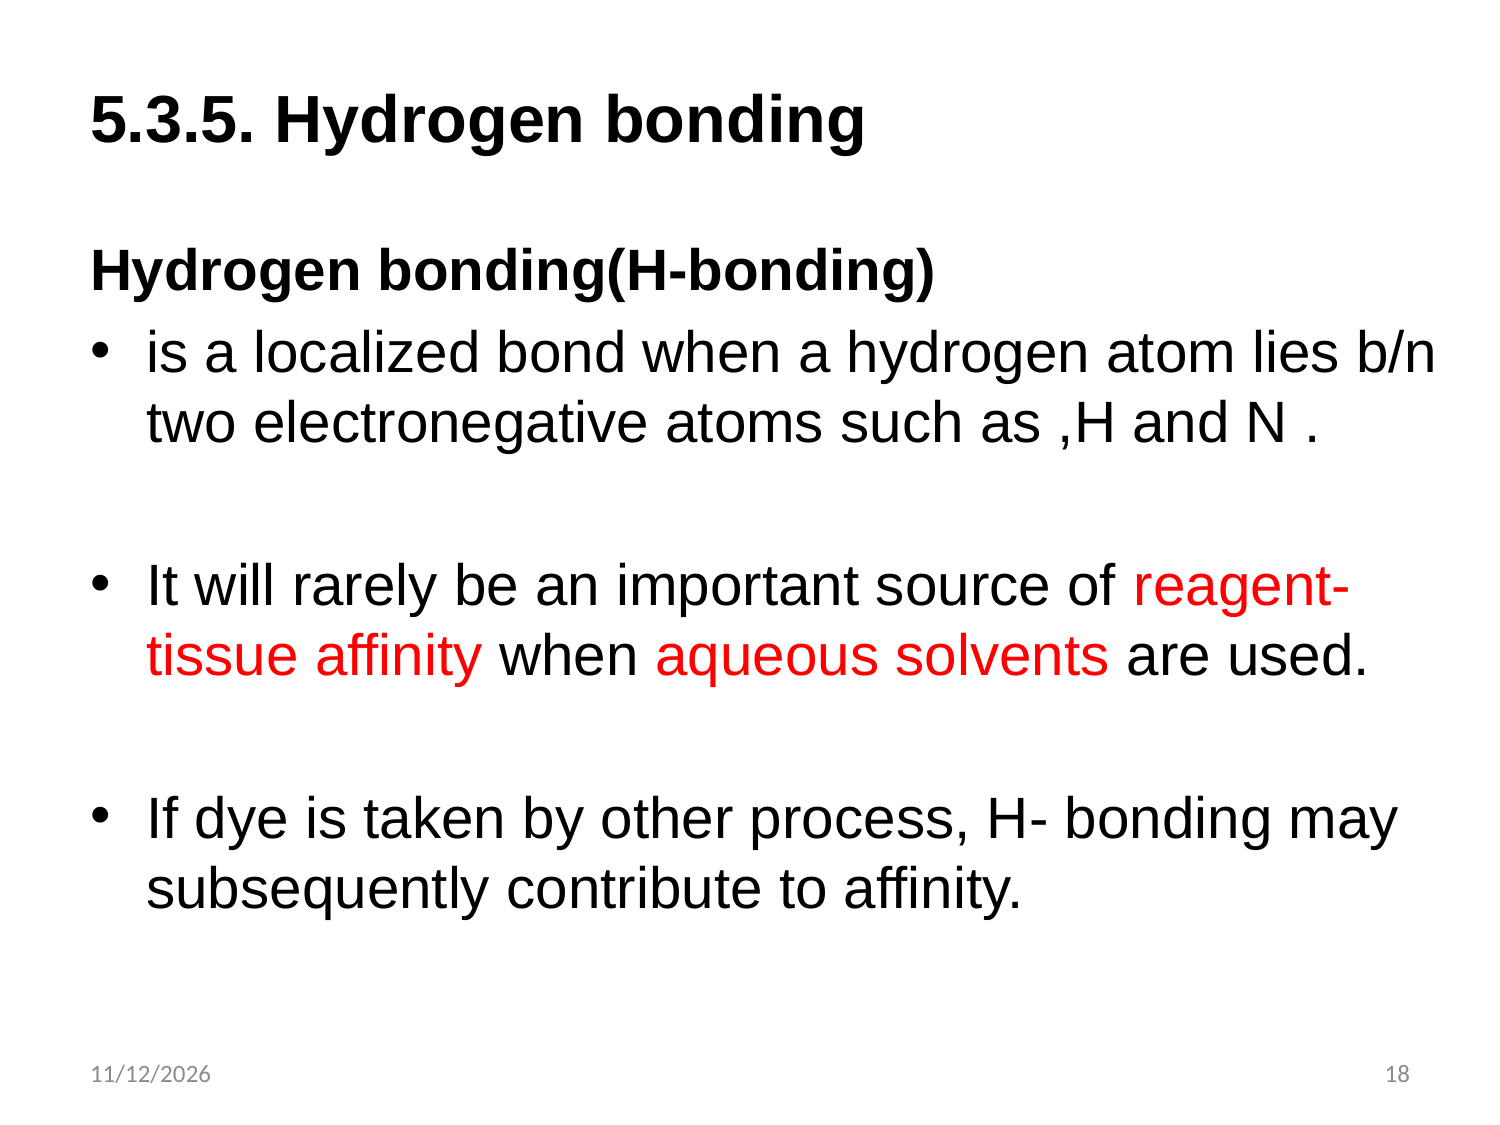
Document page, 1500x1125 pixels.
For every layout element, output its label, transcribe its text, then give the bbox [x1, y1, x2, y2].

title 5.3.5. Hydrogen bonding [75, 45, 1425, 188]
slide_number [75, 1042, 425, 1103]
list Hydrogen bonding(H-bonding) is a localized bond when a hydrogen atom lies b/n two electronegative atoms such as ,H and N . It will rarely be an important source of reagent-tissue affinity when aqueous solvents are used. If dye is taken by other process, H- bonding may subsequently contribute to affinity. [75, 224, 1475, 1005]
slide_number 18 [1074, 1042, 1425, 1103]
